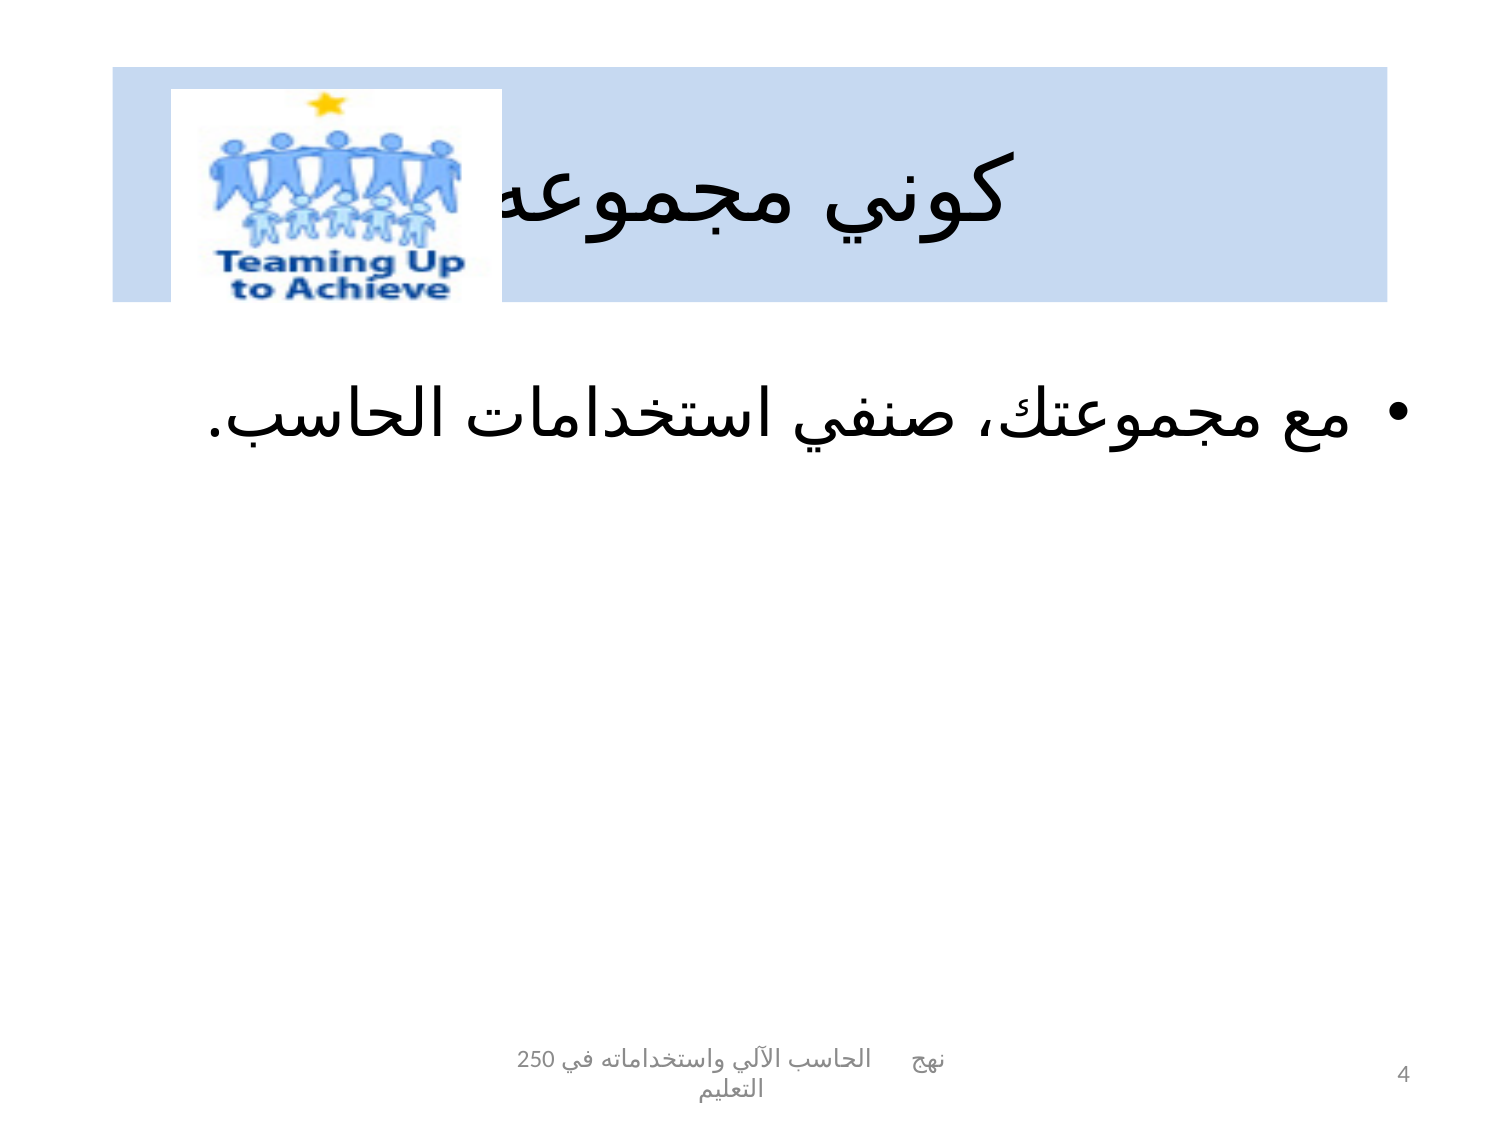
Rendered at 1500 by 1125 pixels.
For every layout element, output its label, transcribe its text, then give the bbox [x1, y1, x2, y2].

slide_number 4 [1074, 1042, 1425, 1103]
list مع مجموعتك، صنفي استخدامات الحاسب. [75, 362, 1425, 1005]
picture [170, 89, 502, 303]
title كوني مجموعه [112, 67, 1388, 303]
footer 250 نهج الحاسب الآلي واستخداماته في التعليم [474, 1042, 988, 1103]
